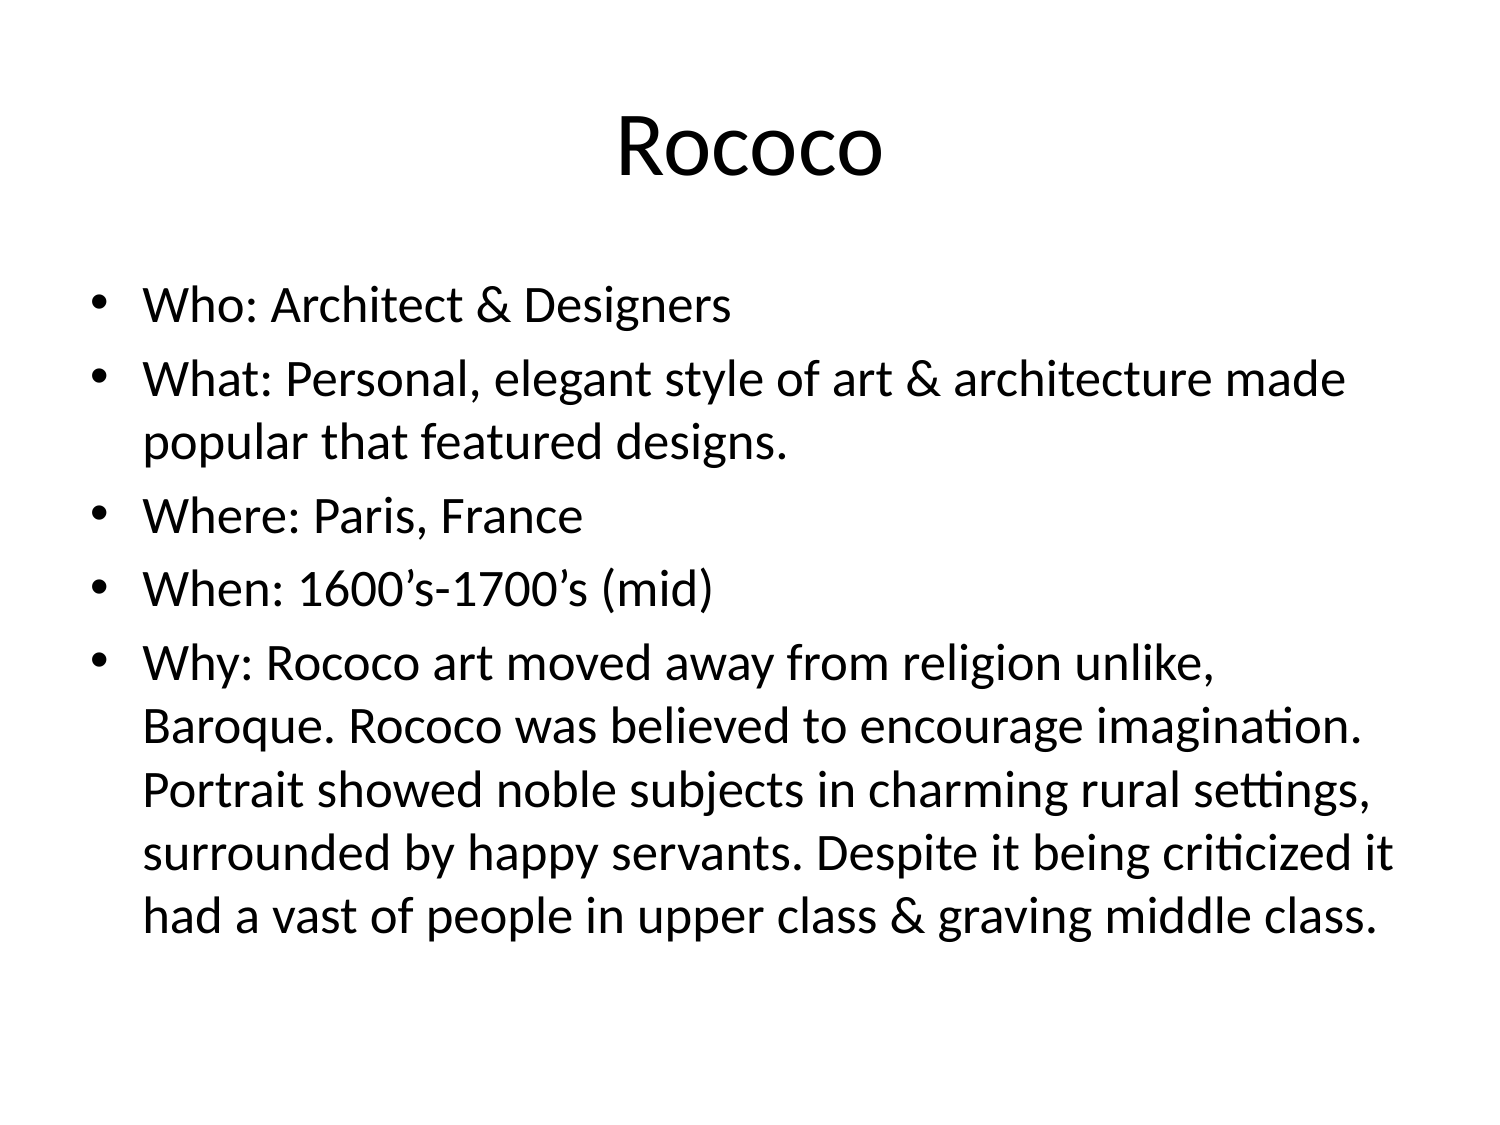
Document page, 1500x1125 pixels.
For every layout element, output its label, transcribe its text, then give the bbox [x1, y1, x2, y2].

list Who: Architect & Designers What: Personal, elegant style of art & architecture made popular that featured designs. Where: Paris, France When: 1600’s-1700’s (mid) Why: Rococo art moved away from religion unlike, Baroque. Rococo was believed to encourage imagination. Portrait showed noble subjects in charming rural settings, surrounded by happy servants. Despite it being criticized it had a vast of people in upper class & graving middle class. [75, 262, 1425, 1005]
title Rococo [75, 45, 1425, 233]
